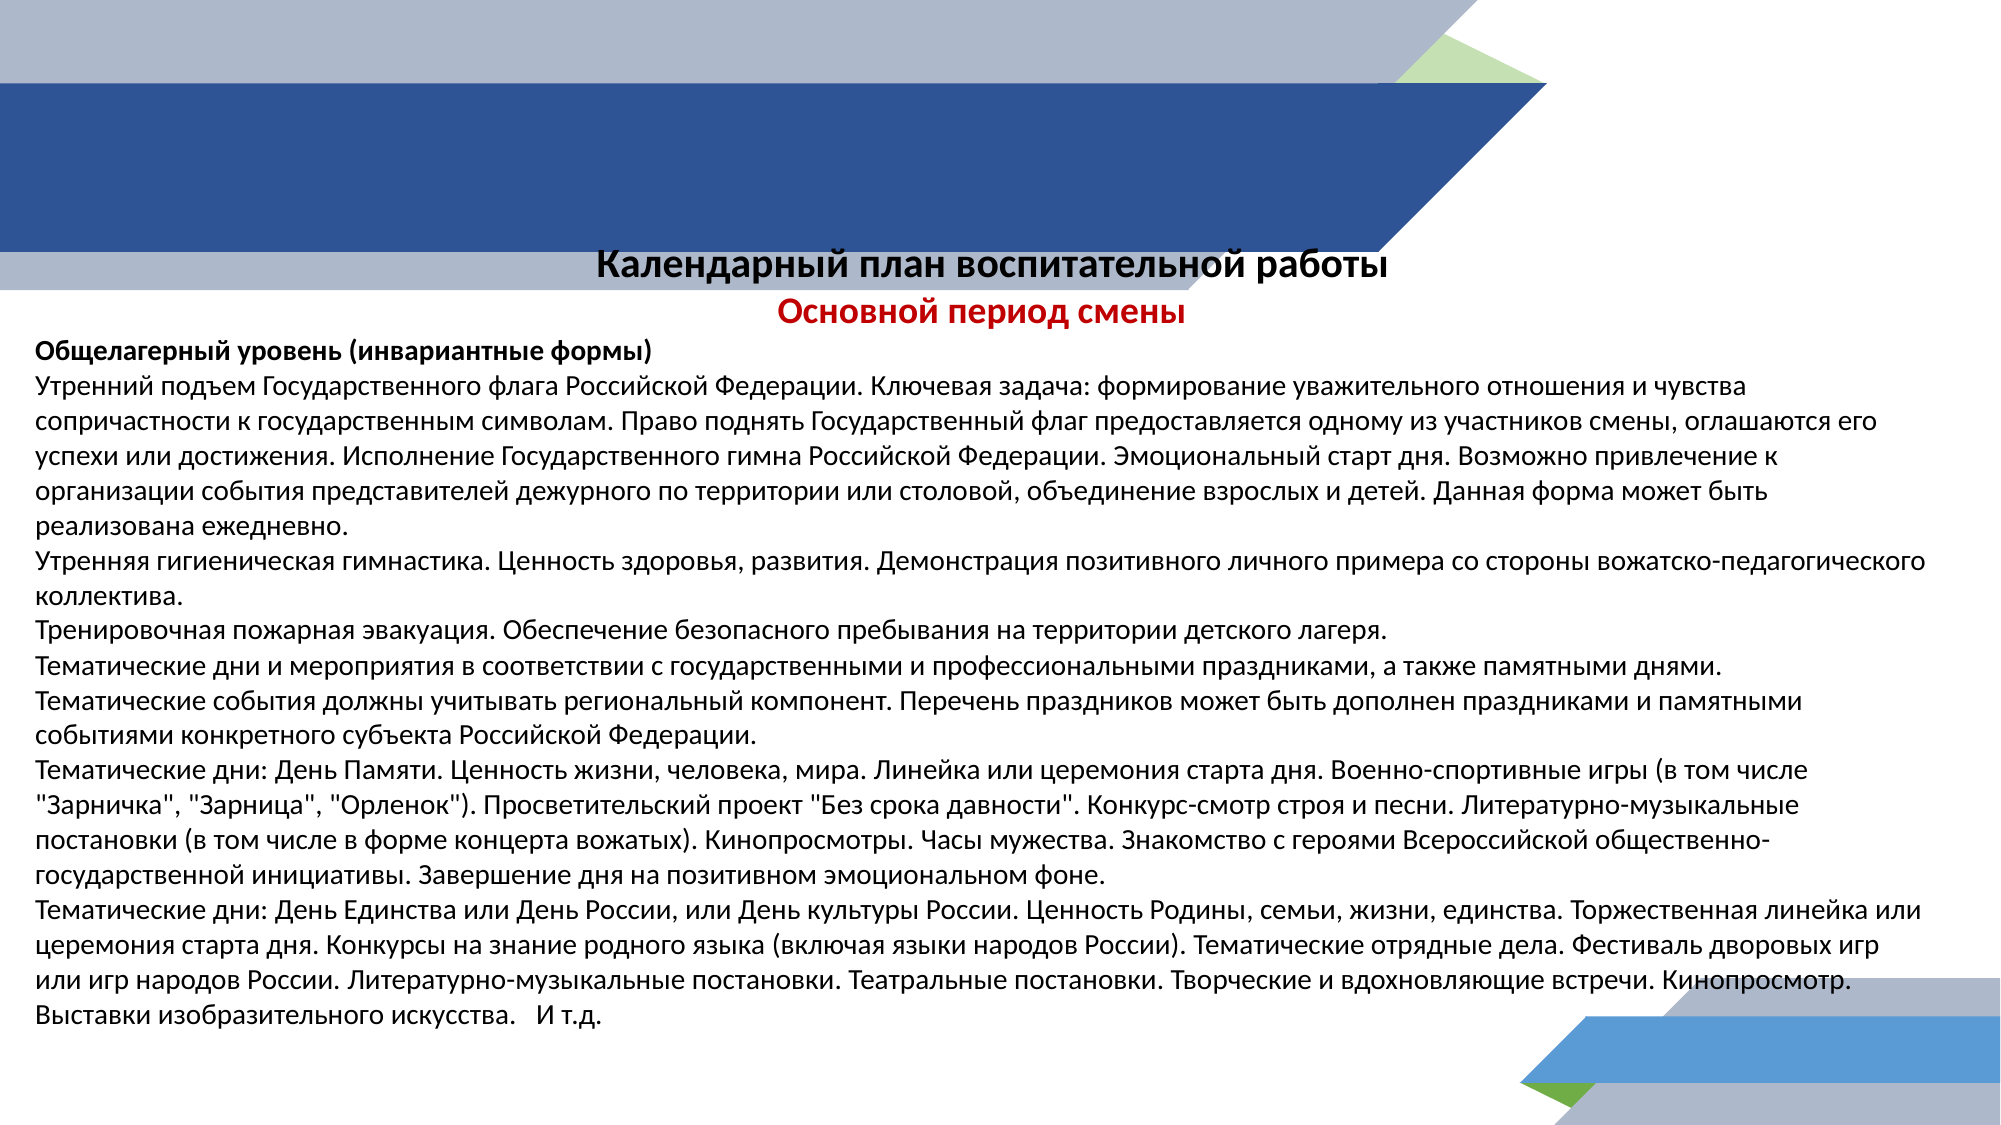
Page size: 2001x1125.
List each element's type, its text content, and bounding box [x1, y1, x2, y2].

list Календарный план воспитательной работы Основной период смены Общелагерный уровень (инвариантные формы) Утренний подъем Государственного флага Российской Федерации. Ключевая задача: формирование уважительного отношения и чувства сопричастности к государственным символам. Право поднять Государственный флаг предоставляется одному из участников смены, оглашаются его успехи или достижения. Исполнение Государственного гимна Российской Федерации. Эмоциональный старт дня. Возможно привлечение к организации события представителей дежурного по территории или столовой, объединение взрослых и детей. Данная форма может быть реализована ежедневно. Утренняя гигиеническая гимнастика. Ценность здоровья, развития. Демонстрация позитивного личного примера со стороны вожатско-педагогического коллектива. Тренировочная пожарная эвакуация. Обеспечение безопасного пребывания на территории детского лагеря. Тематические дни и мероприятия в соответствии с государственными и профессиональными праздниками, а также памятными днями. Тематические события должны учитывать региональный компонент. Перечень праздников может быть дополнен праздниками и памятными событиями конкретного субъекта Российской Федерации. Тематические дни: День Памяти. Ценность жизни, человека, мира. Линейка или церемония старта дня. Военно-спортивные игры (в том числе "Зарничка", "Зарница", "Орленок"). Просветительский проект "Без срока давности". Конкурс-смотр строя и песни. Литературно-музыкальные постановки (в том числе в форме концерта вожатых). Кинопросмотры. Часы мужества. Знакомство с героями Всероссийской общественно-государственной инициативы. Завершение дня на позитивном эмоциональном фоне. Тематические дни: День Единства или День России, или День культуры России. Ценность Родины, семьи, жизни, единства. Торжественная линейка или церемония старта дня. Конкурсы на знание родного языка (включая языки народов России). Тематические отрядные дела. Фестиваль дворовых игр или игр народов России. Литературно-музыкальные постановки. Театральные постановки. Творческие и вдохновляющие встречи. Кинопросмотр. Выставки изобразительного искусства. И т.д. [20, 107, 1944, 1125]
